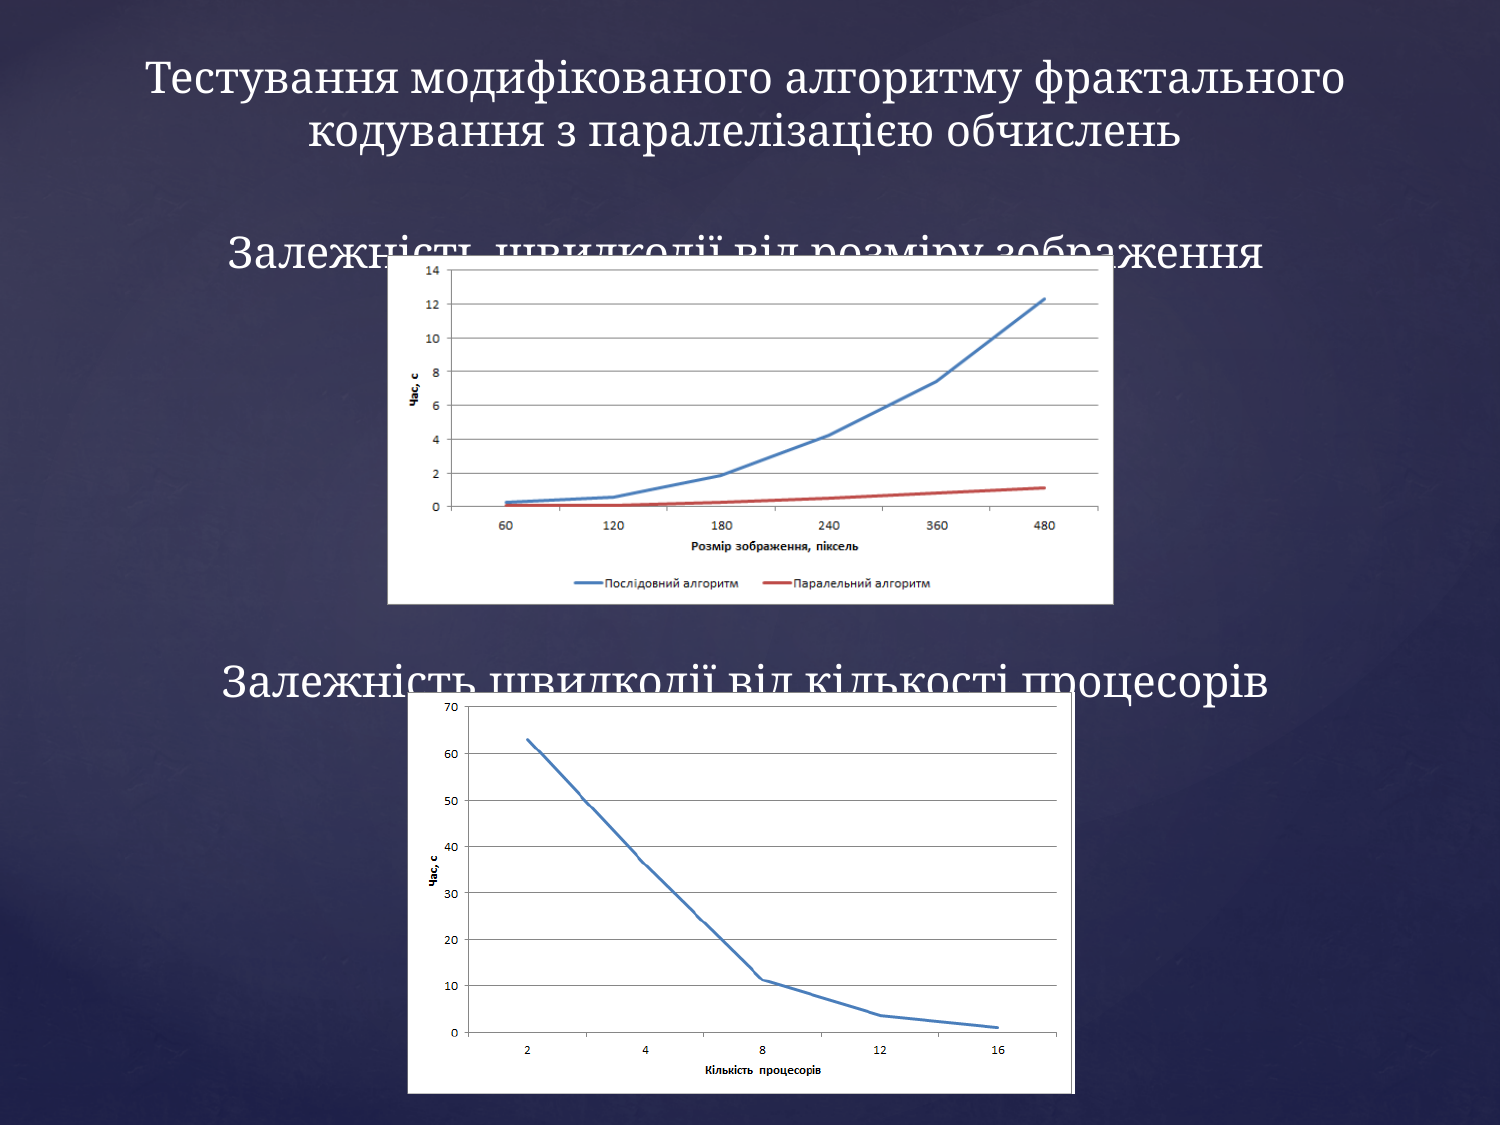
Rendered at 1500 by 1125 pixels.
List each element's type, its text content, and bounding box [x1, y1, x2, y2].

picture [406, 691, 1076, 1095]
picture [386, 254, 1115, 606]
list Тестування модифікованого алгоритму фрактального кодування з паралелізацією обчислень Залежність швидкодії від розміру зображення Залежність швидкодії від кількості процесорів [29, 42, 1459, 1071]
